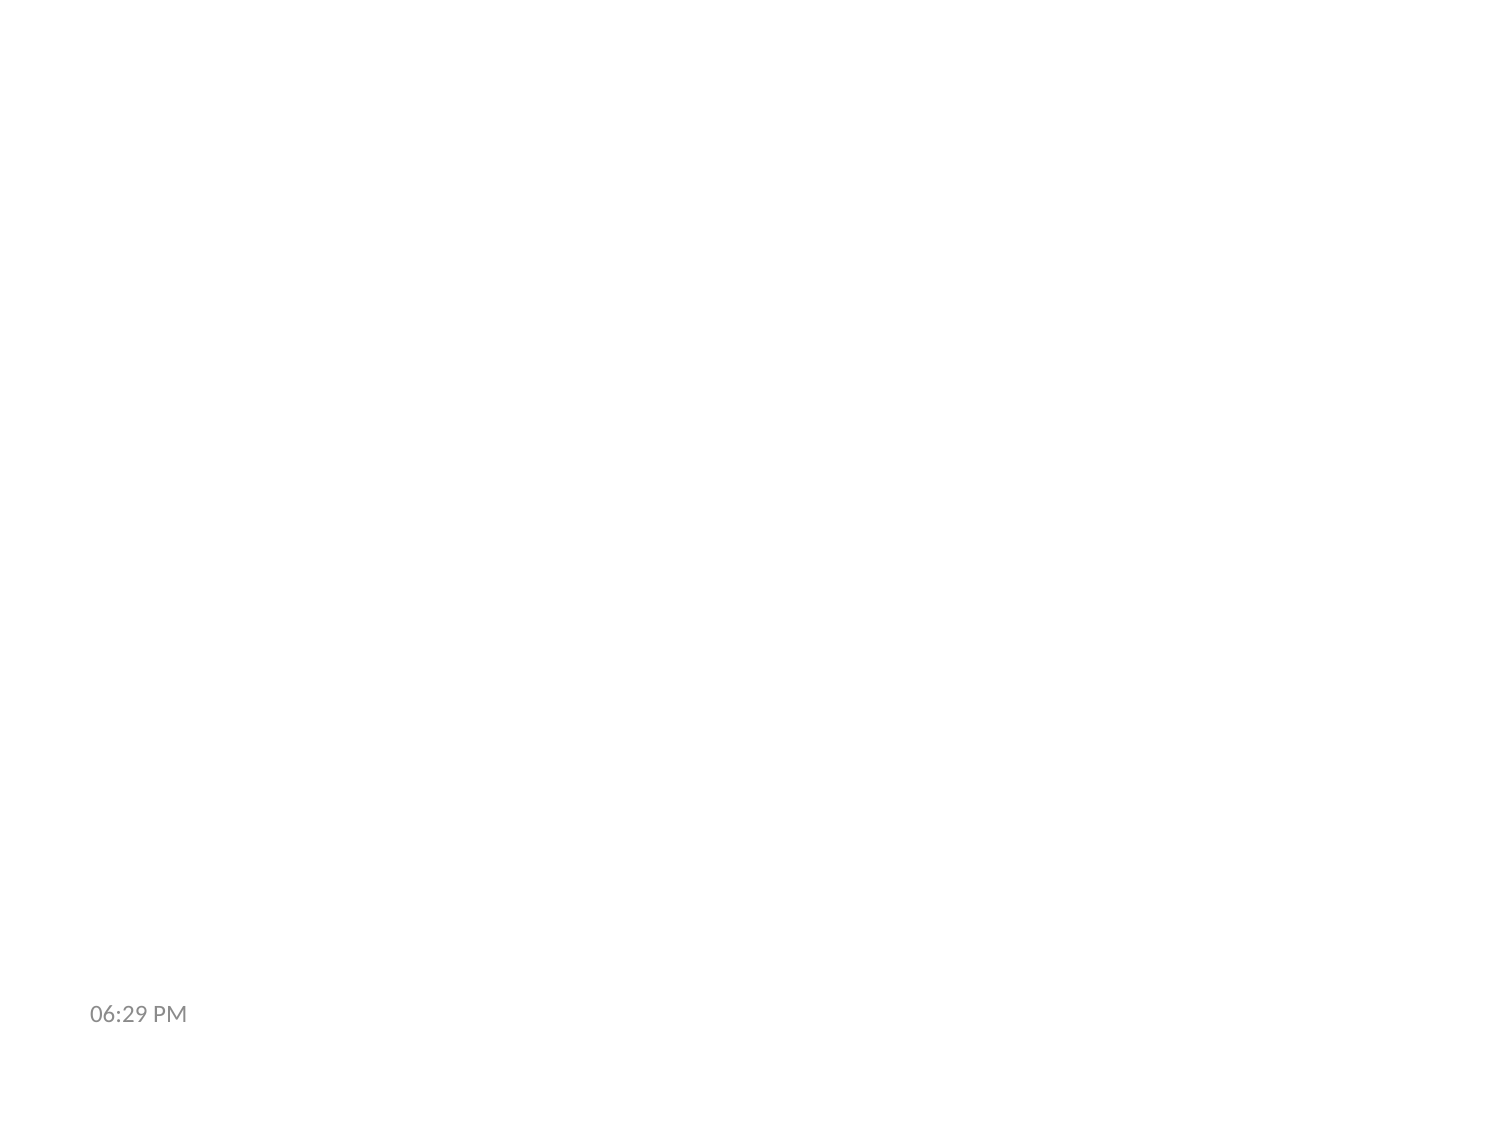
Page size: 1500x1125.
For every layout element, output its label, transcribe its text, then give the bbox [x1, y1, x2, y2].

text_box 3:35 PM [75, 982, 425, 1043]
